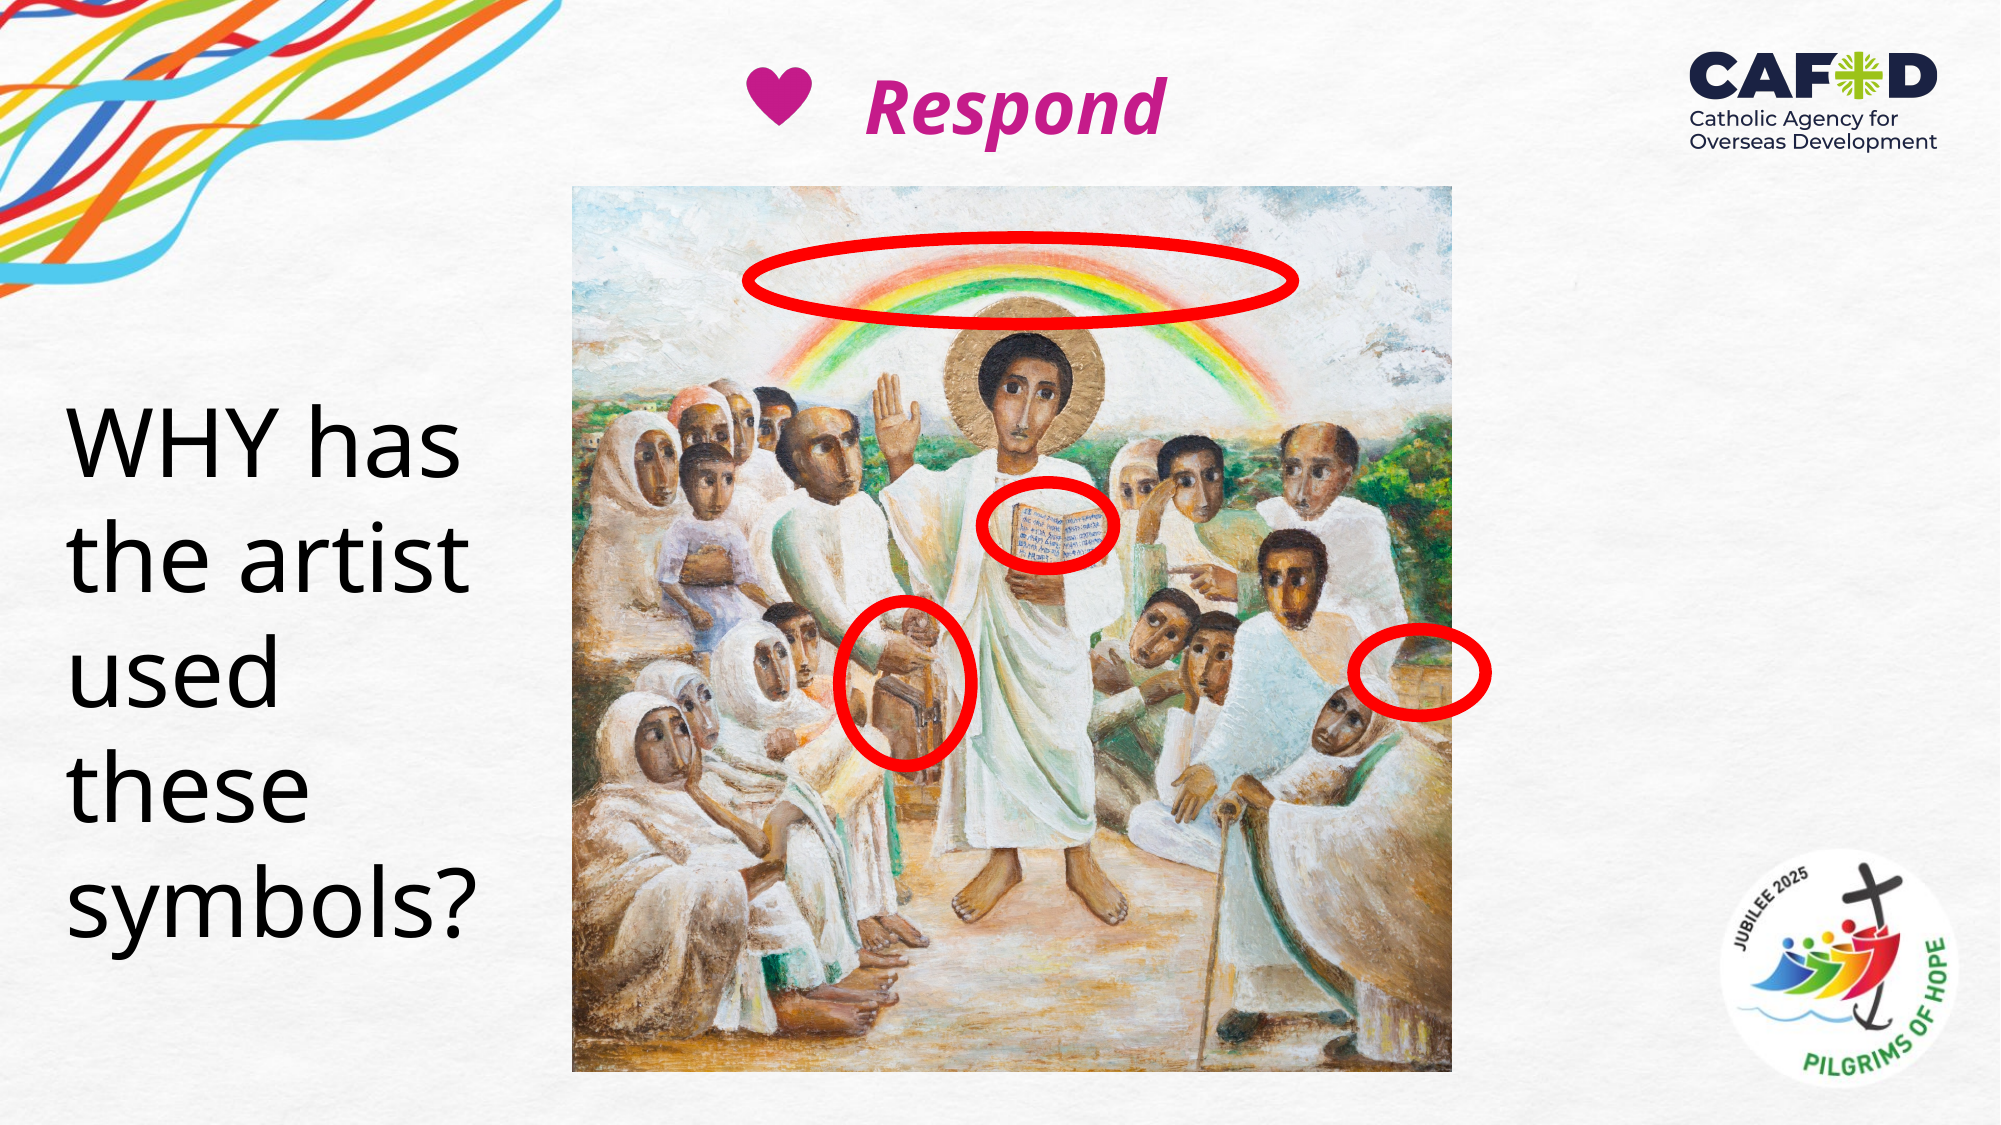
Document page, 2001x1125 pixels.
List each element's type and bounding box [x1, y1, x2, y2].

picture [732, 52, 825, 141]
picture [571, 186, 1453, 1072]
list [0, 0, 2000, 1125]
picture [1650, 34, 1977, 170]
